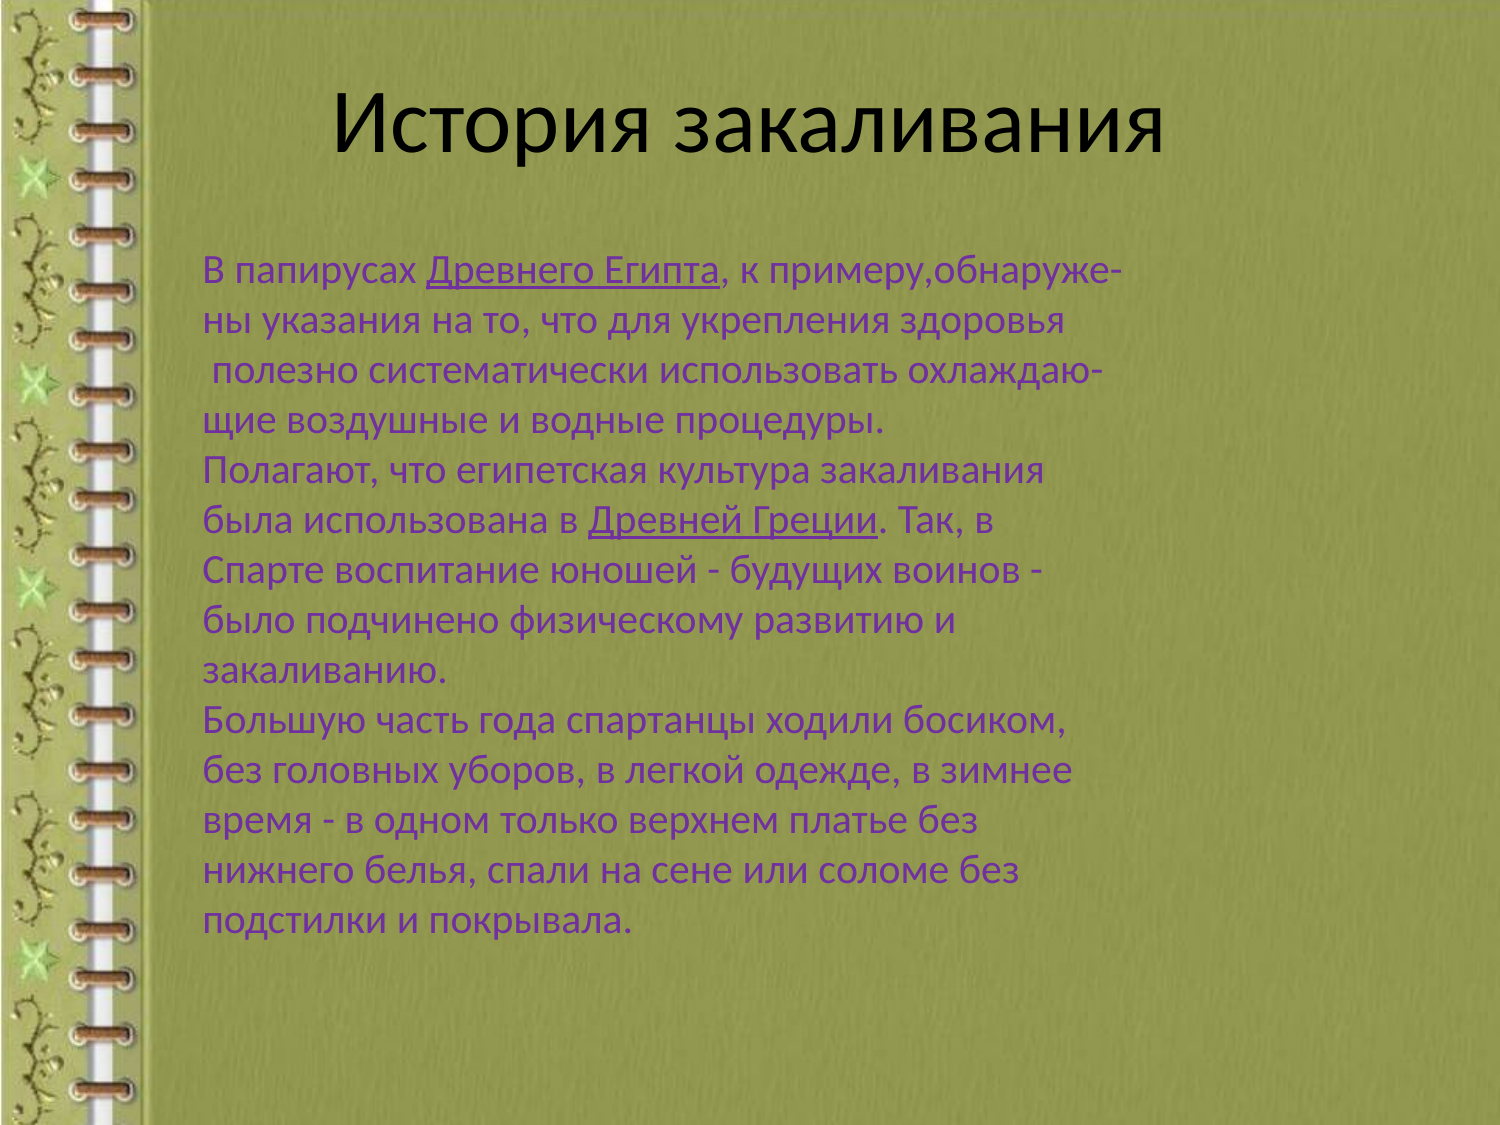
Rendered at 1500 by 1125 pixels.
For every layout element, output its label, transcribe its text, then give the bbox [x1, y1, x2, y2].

title История закаливания [75, 45, 1425, 188]
picture [0, 0, 1500, 1125]
text_box В папирусах Древнего Египта, к примеру,обнаруже-ны указания на то, что для укрепления здоровья полезно систематически использовать охлаждаю-щие воздушные и водные процедуры. Полагают, что египетская культура закаливания была использована в Древней Греции. Так, в Спарте воспитание юношей - будущих воинов -было подчинено физическому развитию и закаливанию. Большую часть года спартанцы ходили босиком, без головных уборов, в легкой одежде, в зимнее время - в одном только верхнем платье без нижнего белья, спали на сене или соломе без подстилки и покрывала. [187, 234, 1149, 1000]
